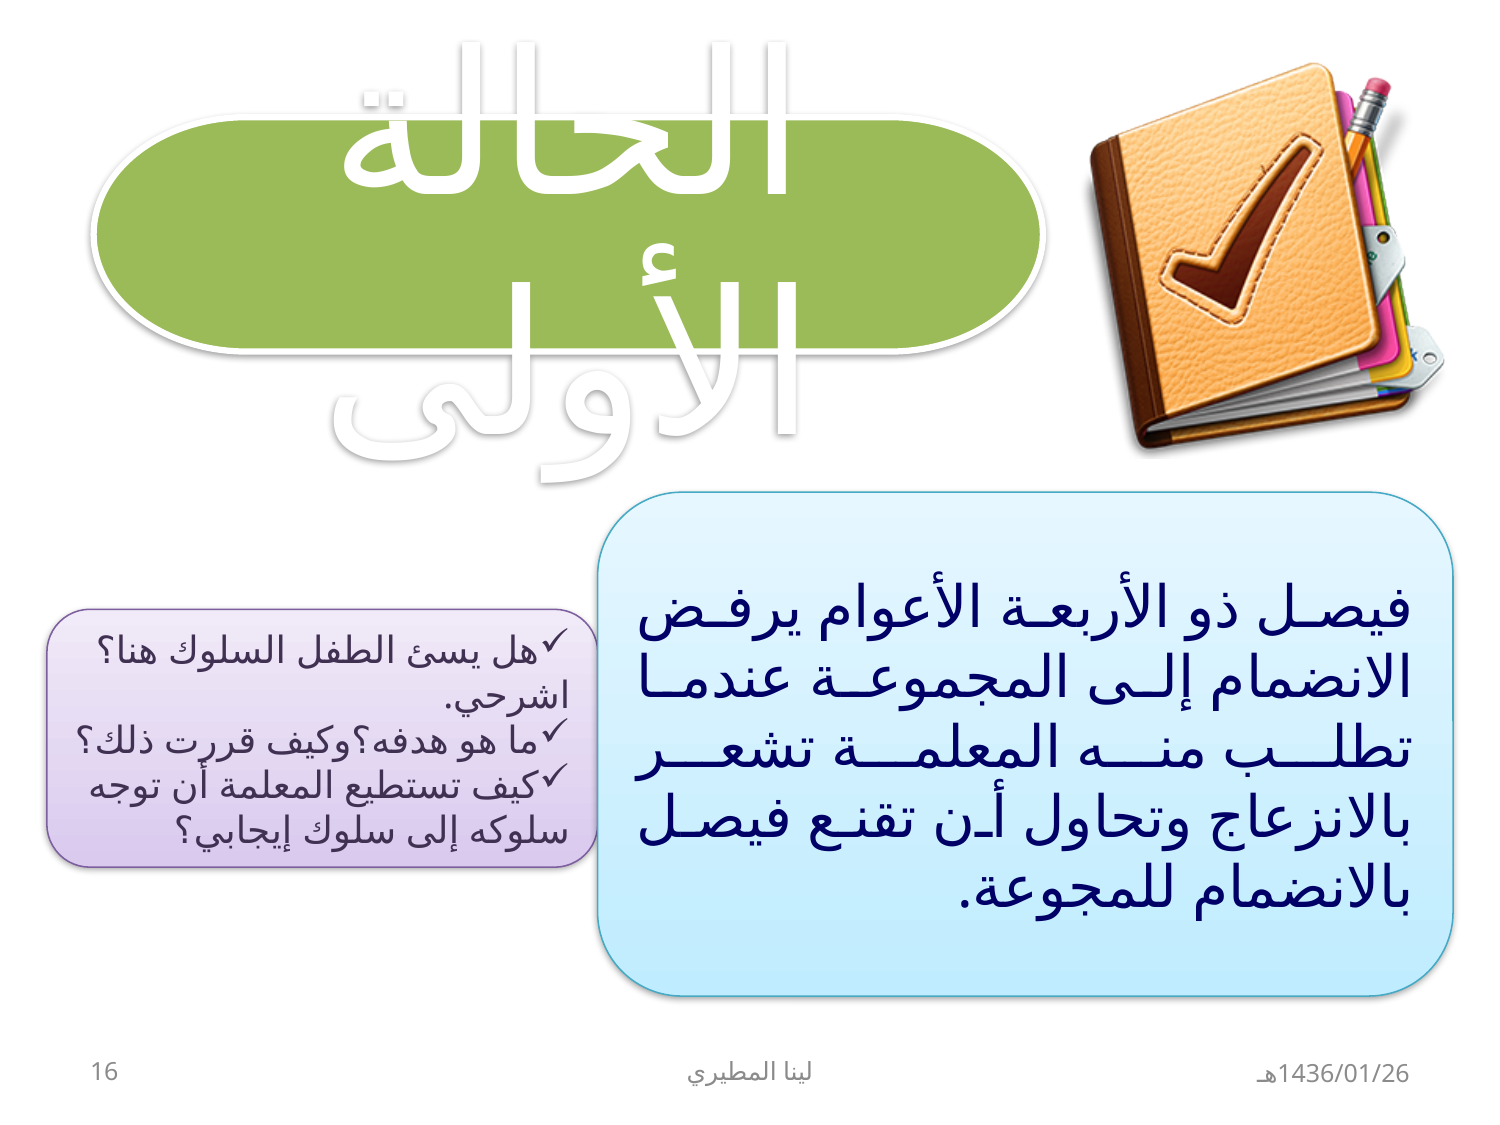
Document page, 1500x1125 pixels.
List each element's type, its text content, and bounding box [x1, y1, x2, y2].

text_box هل يسئ الطفل السلوك هنا؟اشرحي. ما هو هدفه؟وكيف قررت ذلك؟ كيف تستطيع المعلمة أن توجه سلوكه إلى سلوك إيجابي؟ [46, 608, 592, 868]
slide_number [1074, 1042, 1425, 1103]
text_box فيصل ذو الأربعة الأعوام يرفض الانضمام إلى المجموعة عندما تطلب منه المعلمة تشعر بالانزعاج وتحاول أن تقنع فيصل بالانضمام للمجوعة. [596, 491, 1454, 997]
footer لينا المطيري [512, 1042, 988, 1103]
slide_number 16 [75, 1042, 425, 1103]
text_box الحالة الأولى [90, 114, 1047, 355]
picture [1066, 58, 1467, 459]
